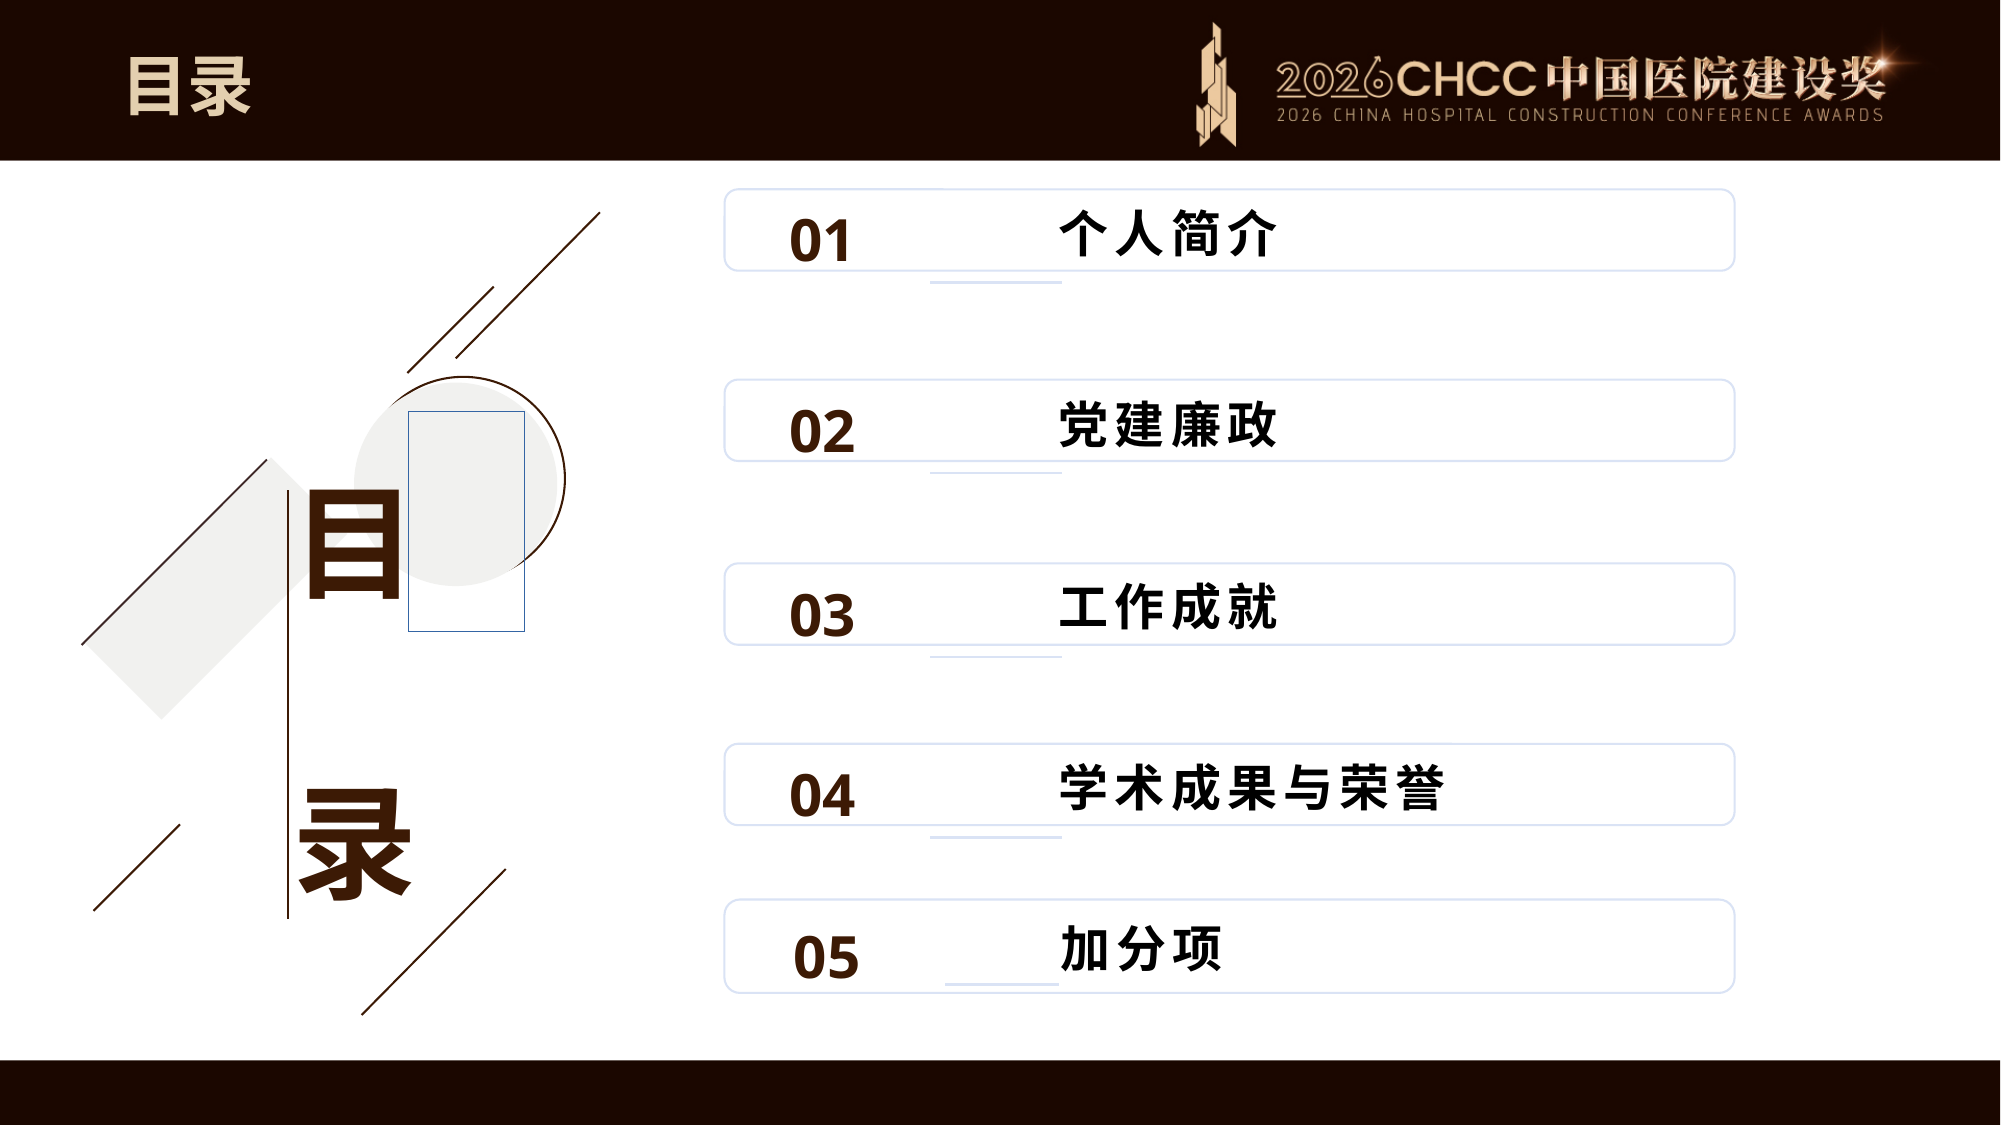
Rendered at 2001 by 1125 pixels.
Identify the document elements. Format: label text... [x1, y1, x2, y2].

text_box 工作成就 [1058, 589, 1626, 622]
text_box 01 [739, 202, 906, 275]
text_box 03 [739, 576, 906, 649]
text_box 党建廉政 [1058, 407, 1626, 440]
text_box 学术成果与荣誉 [1058, 770, 1626, 802]
text_box 加分项 [1060, 928, 1551, 966]
text_box [723, 898, 1736, 994]
text_box 02 [739, 392, 906, 465]
text_box 目录 [106, 36, 563, 132]
text_box [723, 742, 1736, 827]
text_box 04 [739, 757, 906, 829]
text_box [81, 211, 601, 1016]
text_box [723, 188, 1736, 272]
text_box [723, 378, 1736, 463]
text_box 05 [736, 913, 918, 997]
text_box [723, 562, 1736, 646]
text_box 个人简介 [1058, 216, 1626, 249]
picture [0, 0, 2001, 1125]
